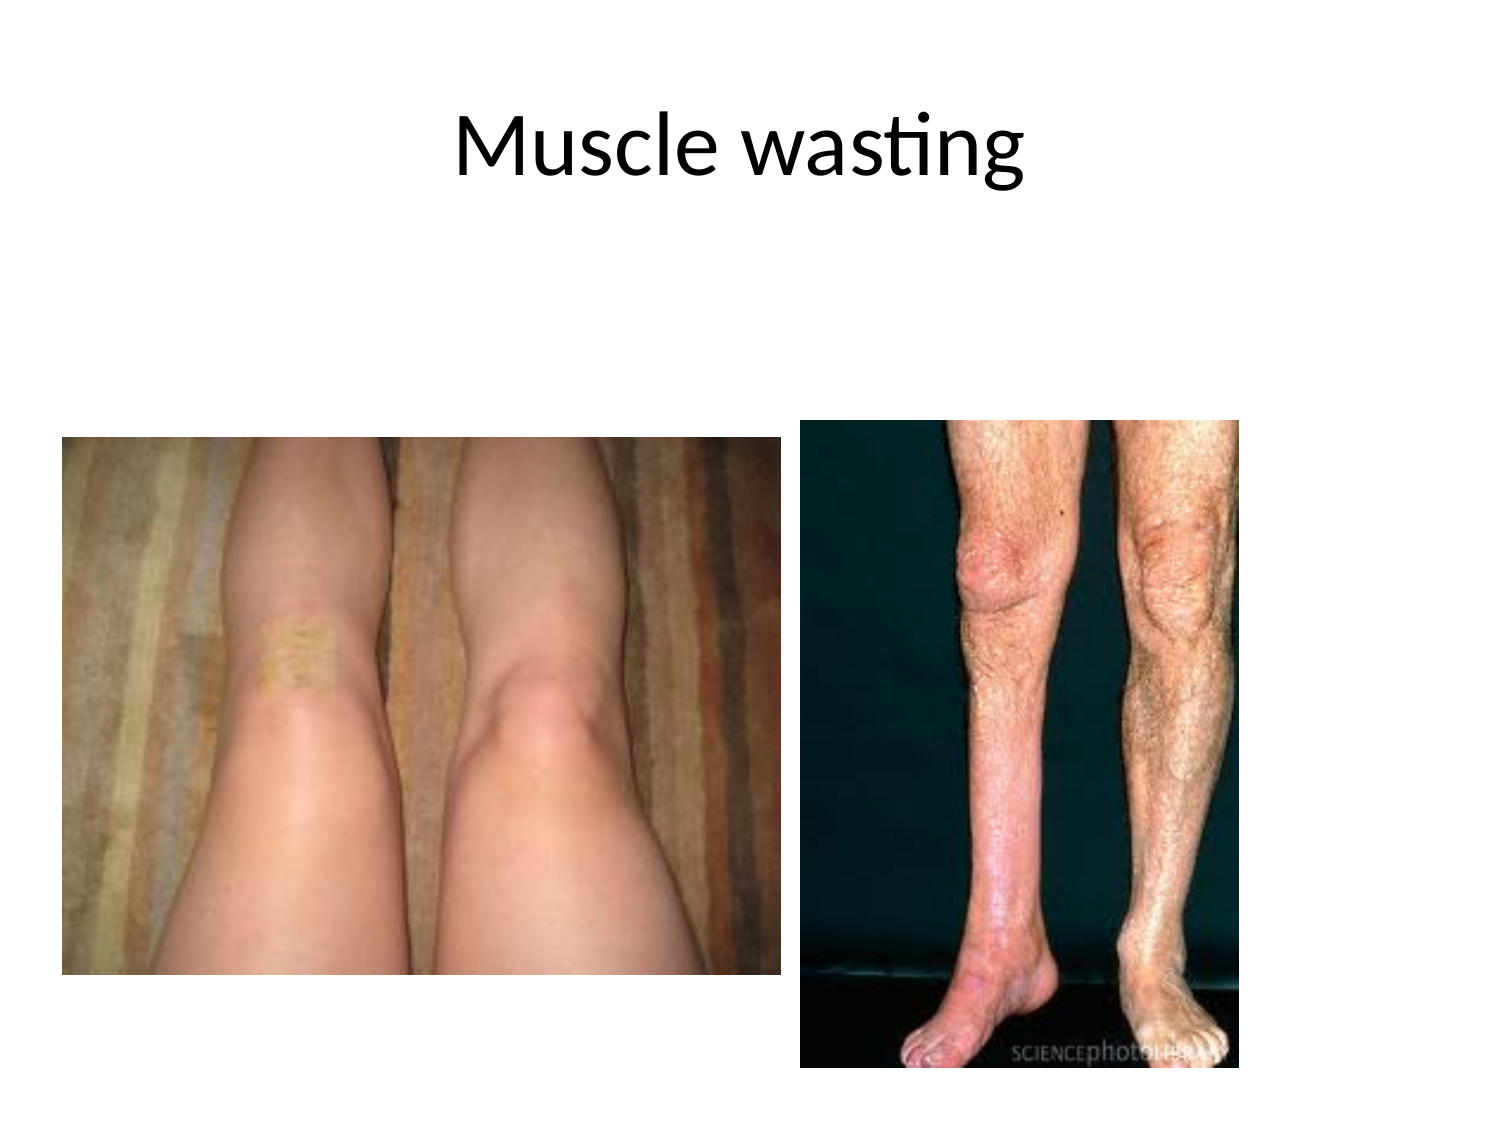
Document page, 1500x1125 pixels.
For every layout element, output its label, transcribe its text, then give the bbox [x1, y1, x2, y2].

title Muscle wasting [75, 45, 1425, 233]
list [62, 437, 781, 976]
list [799, 420, 1239, 1068]
